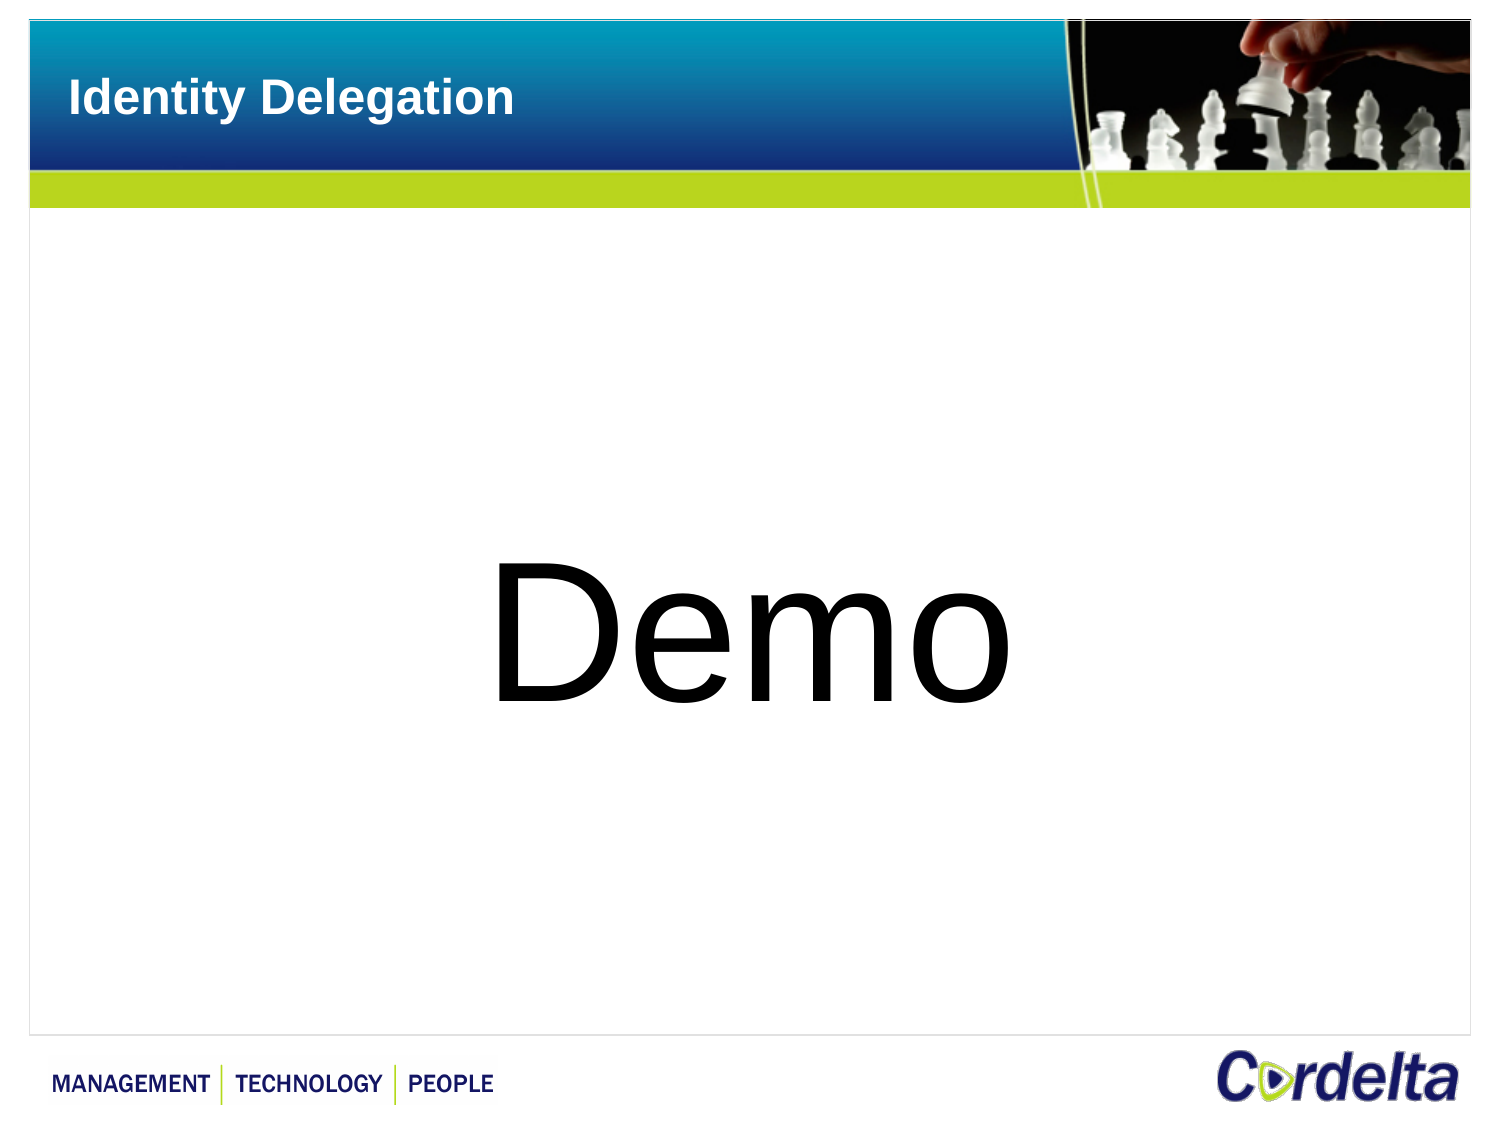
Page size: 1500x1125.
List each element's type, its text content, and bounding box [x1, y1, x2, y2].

picture [48, 1055, 498, 1105]
picture [30, 21, 1470, 208]
picture [1207, 1046, 1469, 1104]
title Identity Delegation [53, 57, 1010, 143]
picture [28, 19, 1472, 208]
list Demo [100, 243, 1400, 1000]
